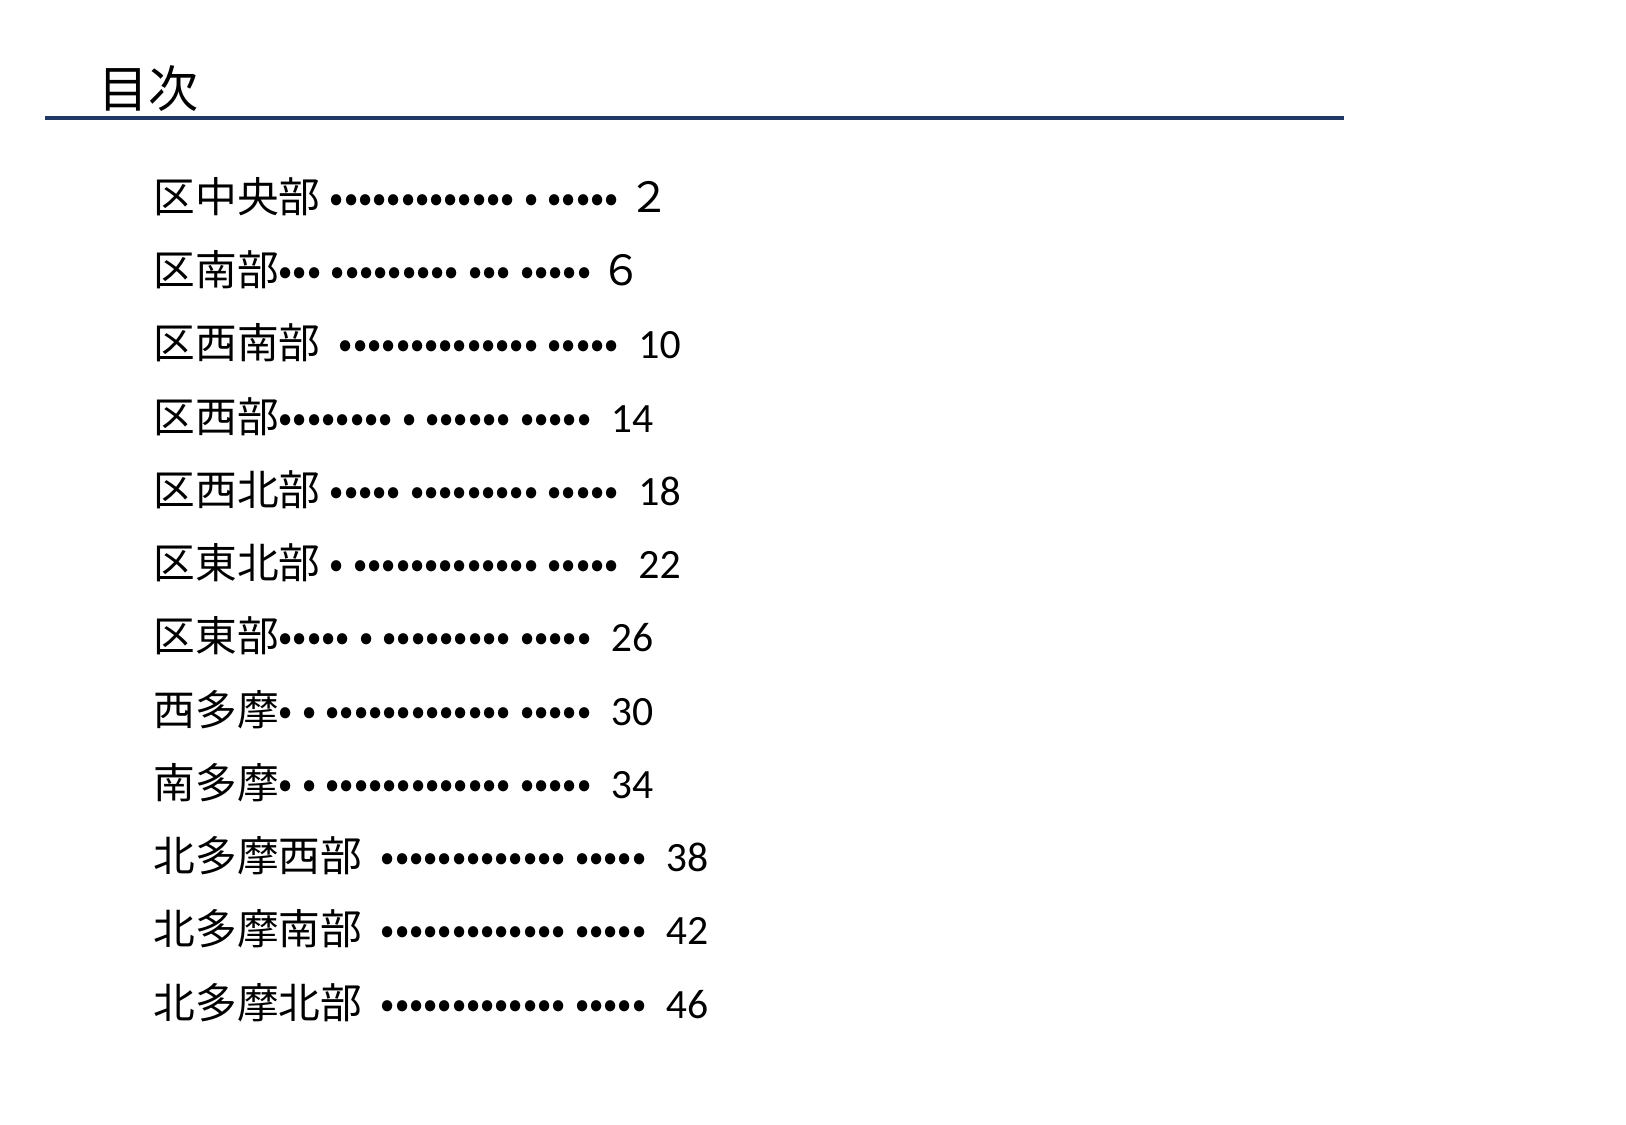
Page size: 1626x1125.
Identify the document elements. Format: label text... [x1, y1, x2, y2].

title 目次 [44, 36, 253, 116]
subtitle 区中央部 ・・・・・・・・・・・・・ ・ ・・・・・ ２ 区南部・・・ ・・・・・・・・・ ・・・ ・・・・・ ６ 区西南部 ・・・・・・・・・・・・・・ ・・・・・ 10 区西部・・・・・・・・ ・ ・・・・・・ ・・・・・ 14 区西北部 ・・・・・ ・・・・・・・・・ ・・・・・ 18 区東北部 ・ ・・・・・・・・・・・・・ ・・・・・ 22 区東部・・・・・ ・ ・・・・・・・・・ ・・・・・ 26 西多摩・ ・ ・・・・・・・・・・・・・ ・・・・・ 30 南多摩・ ・ ・・・・・・・・・・・・・ ・・・・・ 34 北多摩西部 ・・・・・・・・・・・・・ ・・・・・ 38 北多摩南部 ・・・・・・・・・・・・・ ・・・・・ 42 北多摩北部 ・・・・・・・・・・・・・ ・・・・・ 46 [138, 157, 1476, 1056]
